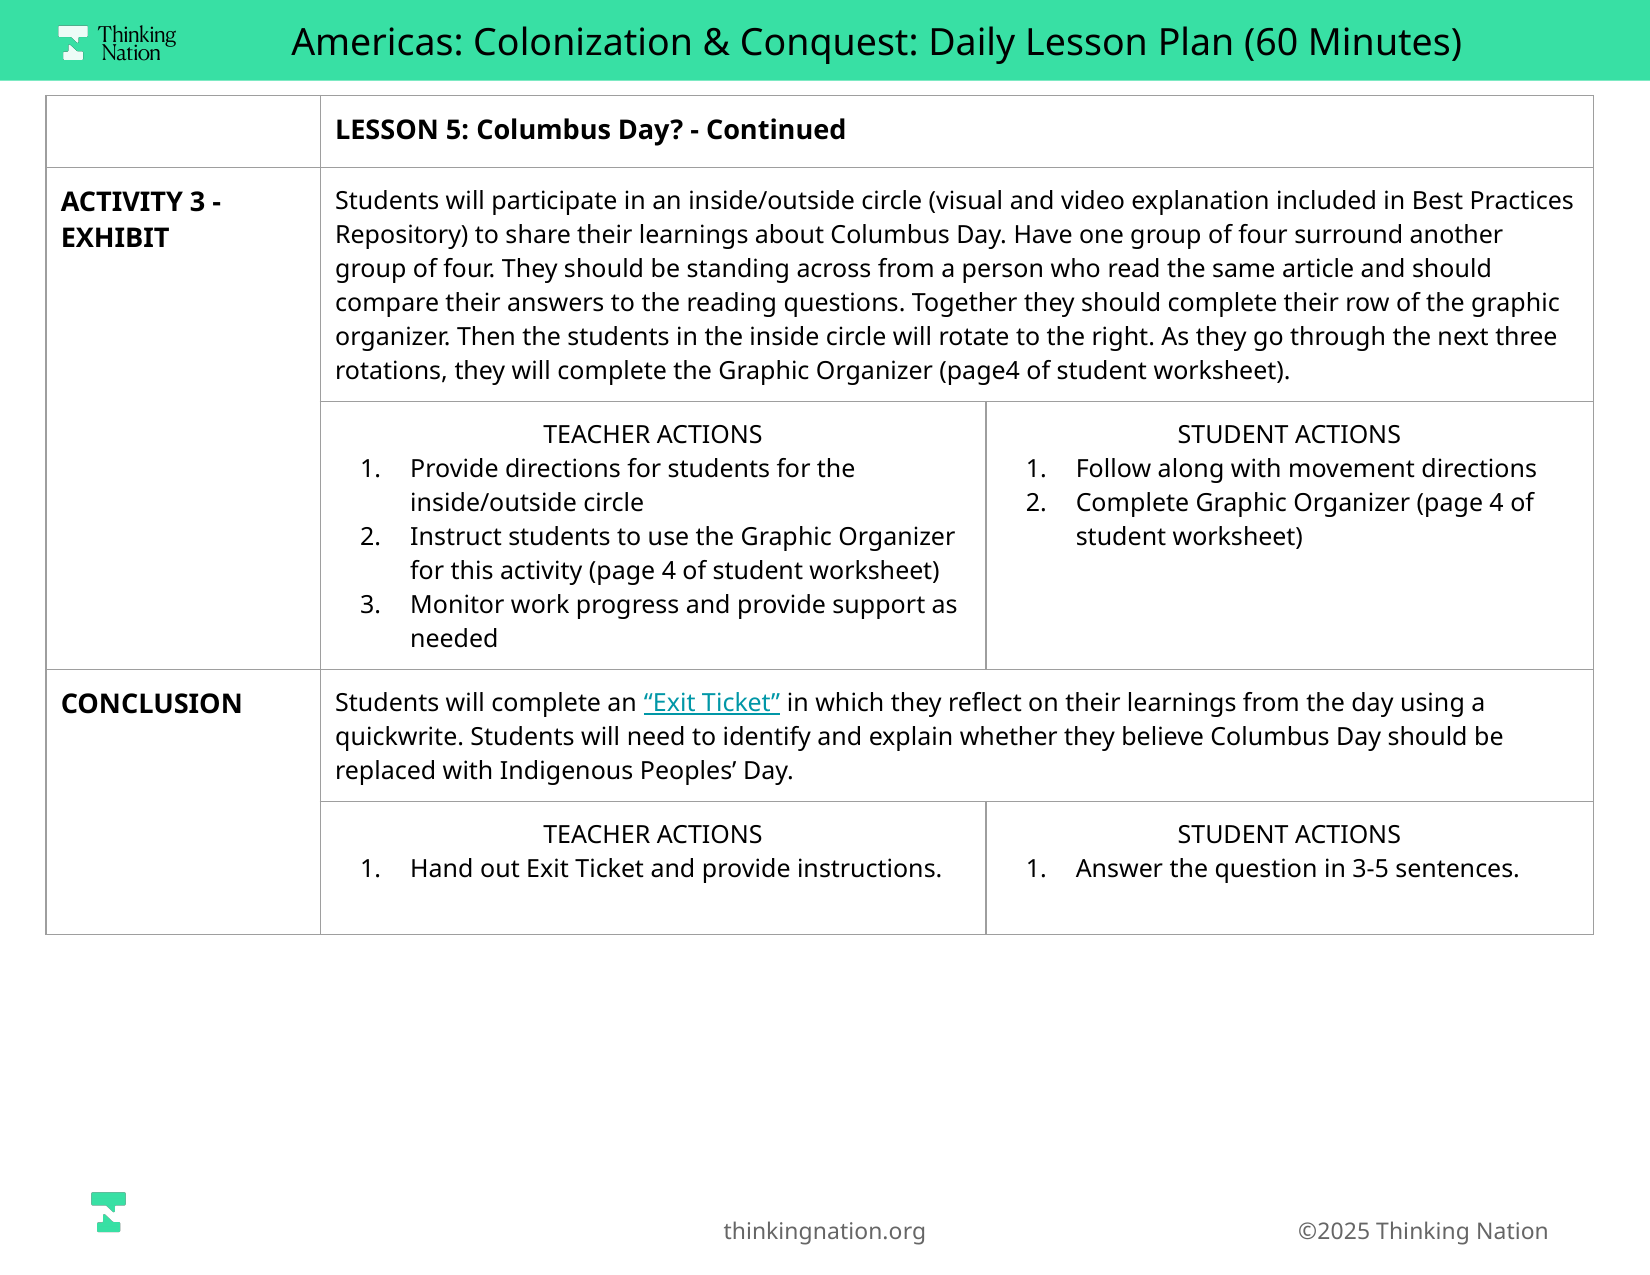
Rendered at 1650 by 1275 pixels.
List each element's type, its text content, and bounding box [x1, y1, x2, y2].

table_cell STUDENT ACTIONS Answer the question in 3-5 sentences. [987, 802, 1593, 934]
picture [80, 1184, 136, 1240]
picture [45, 14, 180, 85]
text_box ©2025 Thinking Nation [1174, 1200, 1566, 1240]
table_cell CONCLUSION [47, 670, 320, 934]
table_cell TEACHER ACTIONS Provide directions for students for the inside/outside circle Instruct students to use the Graphic Organizer for this activity (page 4 of student worksheet) Monitor work progress and provide support as needed [321, 402, 985, 669]
table_header LESSON 5: Columbus Day? - Continued [321, 96, 1593, 167]
table_cell STUDENT ACTIONS Follow along with movement directions Complete Graphic Organizer (page 4 of student worksheet) [987, 402, 1593, 669]
table_cell Students will participate in an inside/outside circle (visual and video explanation included in Best Practices Repository) to share their learnings about Columbus Day. Have one group of four surround another group of four. They should be standing across from a person who read the same article and should compare their answers to the reading questions. Together they should complete their row of the graphic organizer. Then the students in the inside circle will rotate to the right. As they go through the next three rotations, they will complete the Graphic Organizer (page4 of student worksheet). [321, 168, 1593, 401]
table_cell Students will complete an “Exit Ticket” in which they reflect on their learnings from the day using a quickwrite. Students will need to identify and explain whether they believe Columbus Day should be replaced with Indigenous Peoples’ Day. [321, 670, 1593, 801]
text_box Americas: Colonization & Conquest: Daily Lesson Plan (60 Minutes) [0, 0, 1650, 81]
table_header [47, 96, 320, 167]
text_box thinkingnation.org [629, 1200, 1021, 1240]
table_cell ACTIVITY 3 - EXHIBIT [47, 168, 320, 669]
table_cell TEACHER ACTIONS Hand out Exit Ticket and provide instructions. [321, 802, 985, 934]
